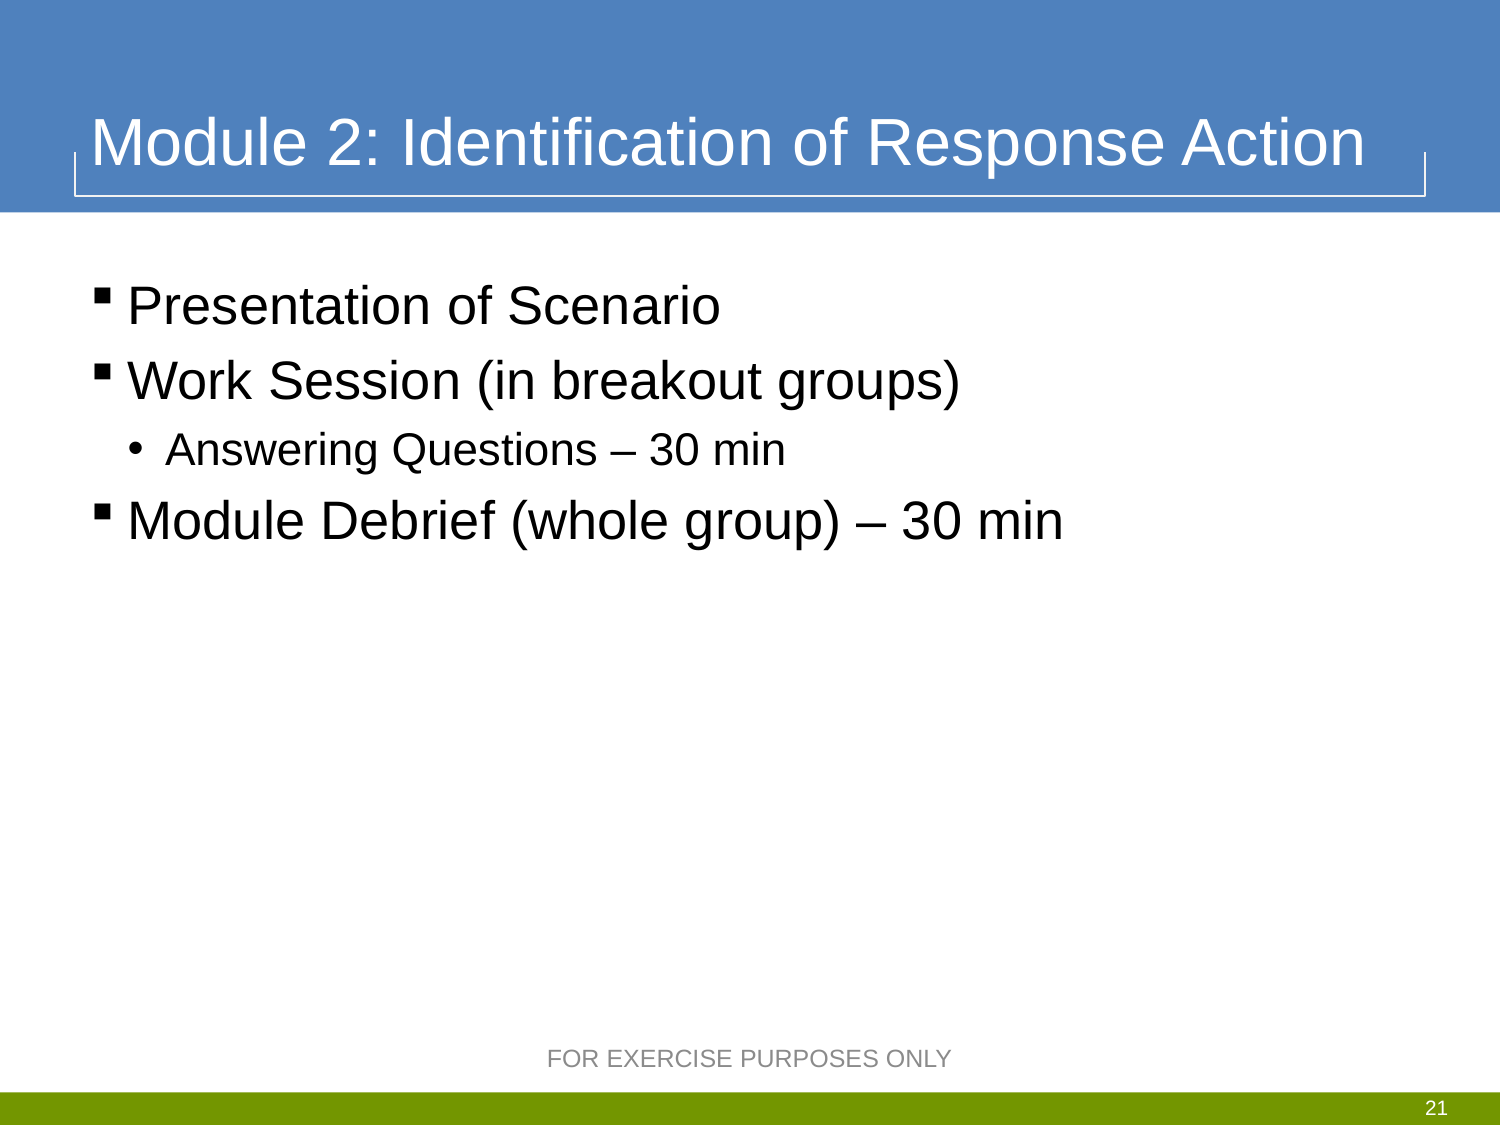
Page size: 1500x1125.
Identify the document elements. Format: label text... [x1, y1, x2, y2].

title Module 2: Identification of Response Action [74, 44, 1426, 233]
footer FOR EXERCISE PURPOSES ONLY [512, 1042, 988, 1103]
list Presentation of Scenario Work Session (in breakout groups) Answering Questions – 30 min Module Debrief (whole group) – 30 min [74, 262, 1426, 1006]
